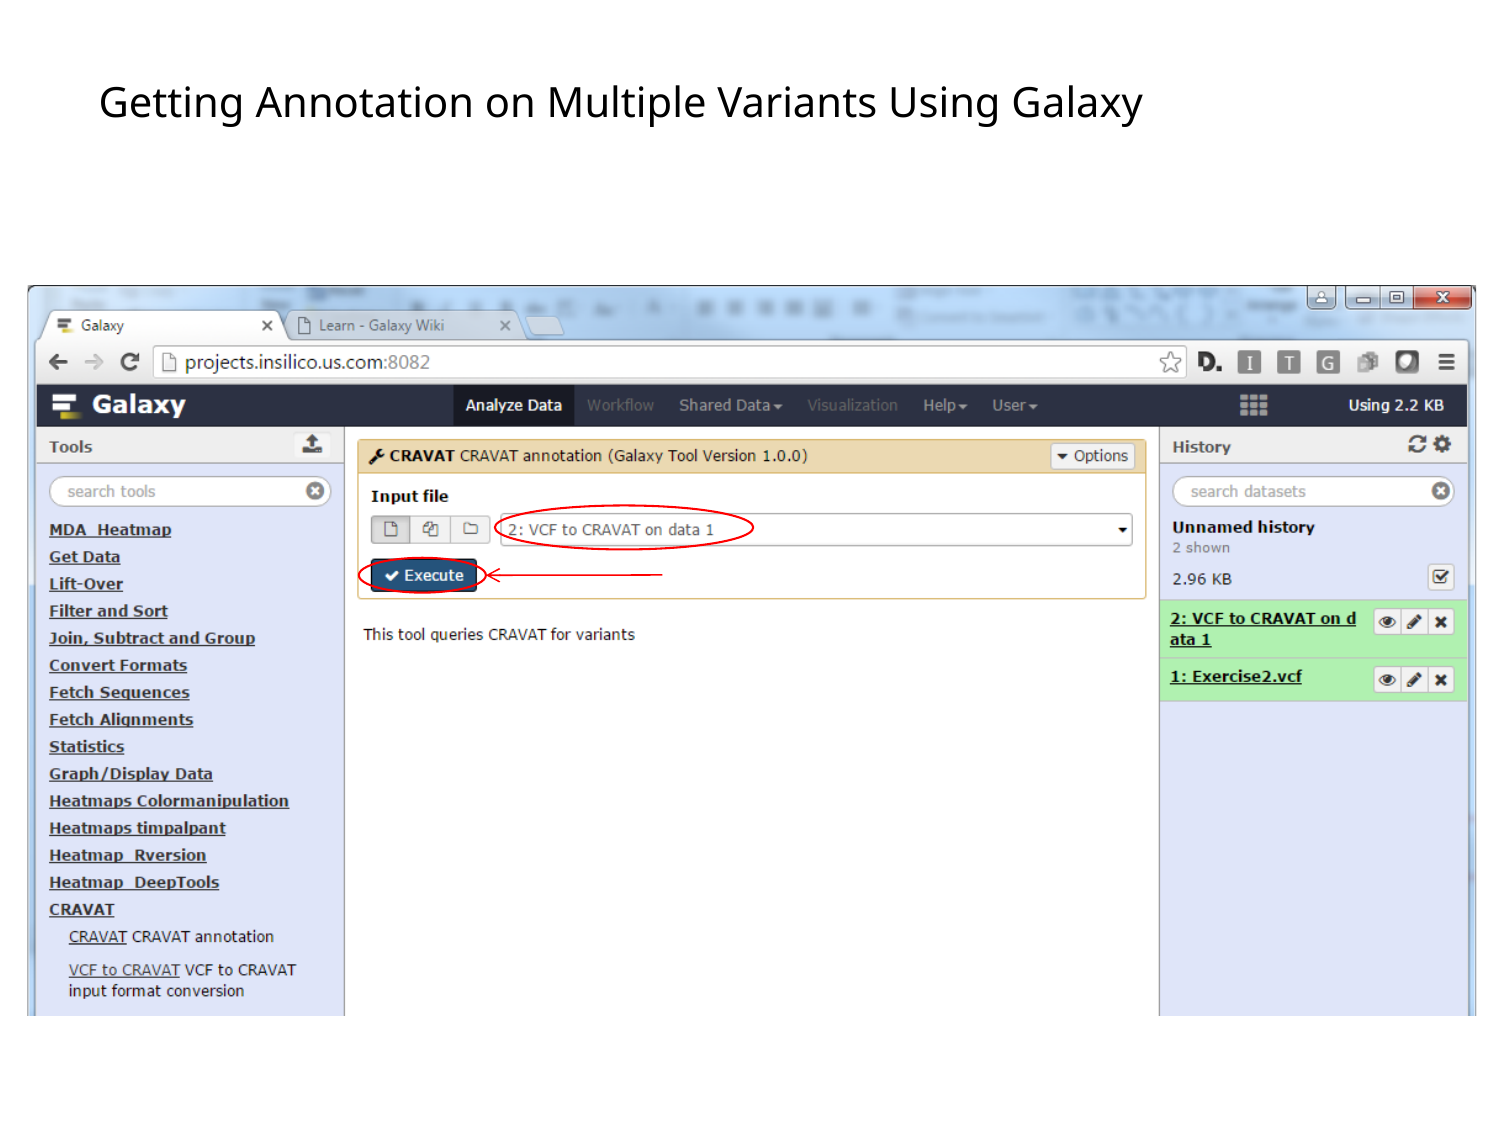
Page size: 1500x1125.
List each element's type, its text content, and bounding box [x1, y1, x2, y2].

picture [27, 285, 1477, 1017]
text_box Getting Annotation on Multiple Variants Using Galaxy [83, 68, 1159, 134]
